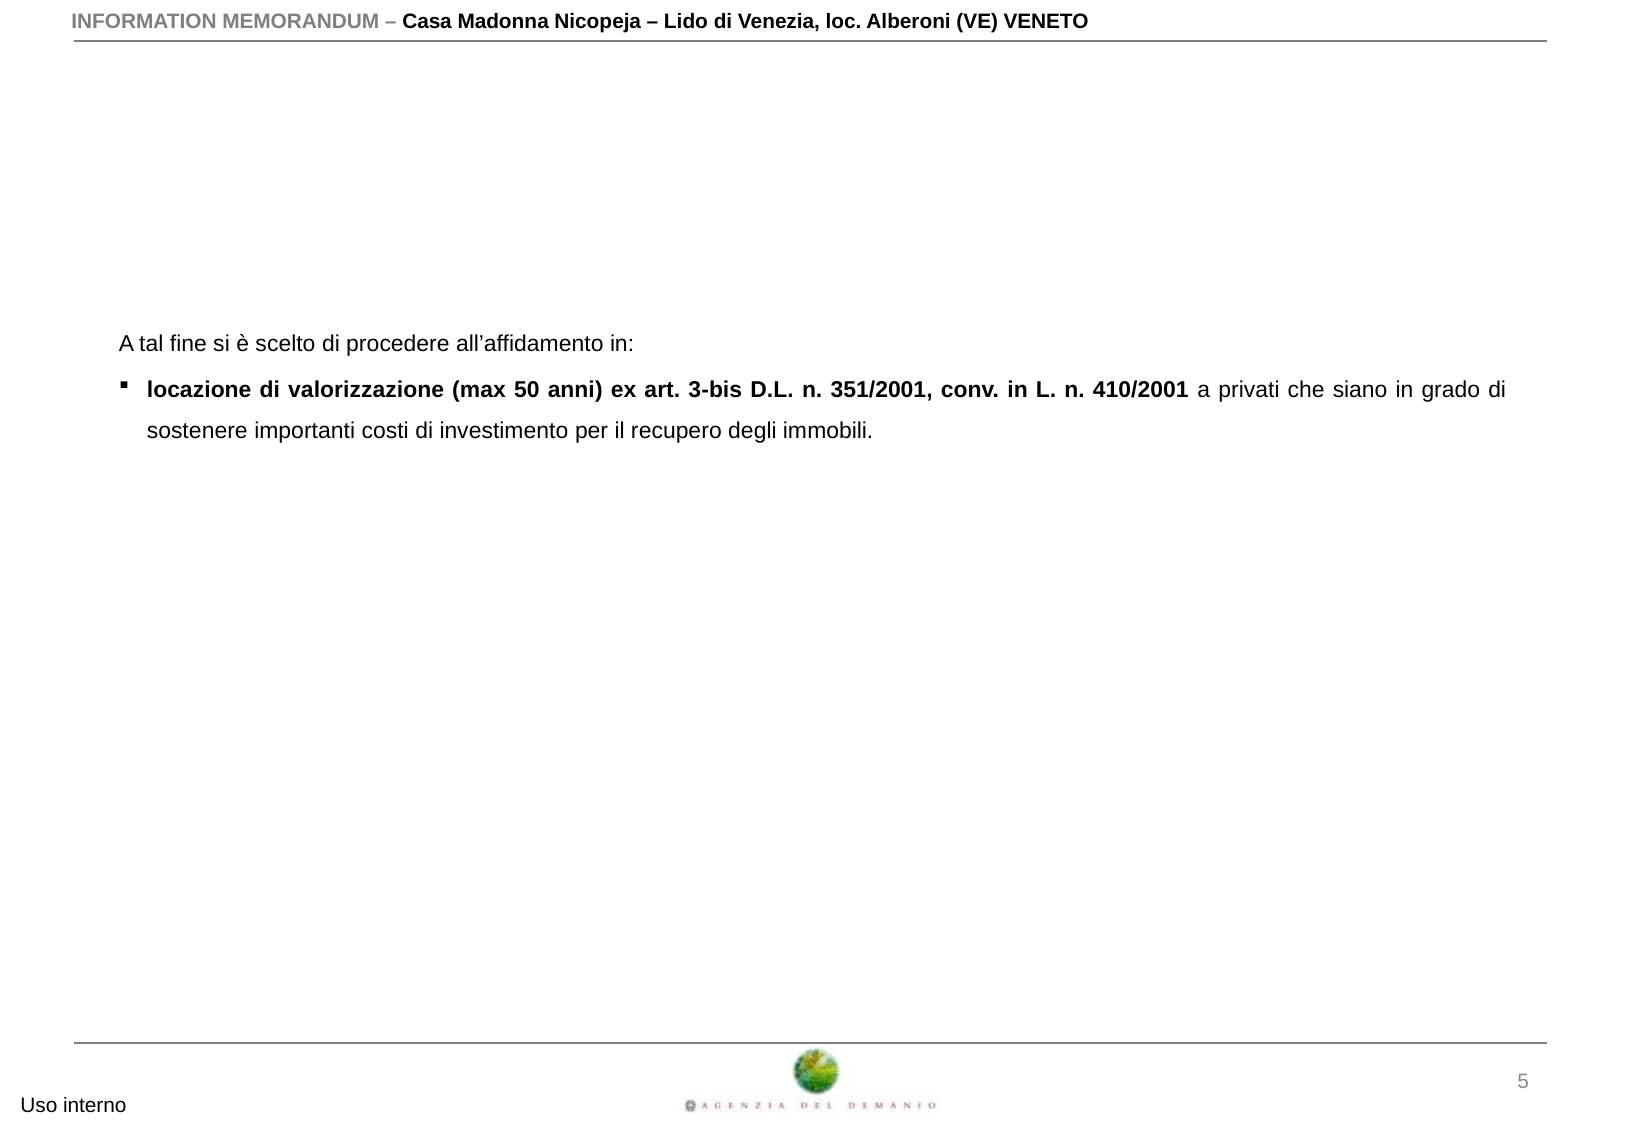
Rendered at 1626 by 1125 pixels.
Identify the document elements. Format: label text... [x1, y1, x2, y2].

picture [676, 1044, 944, 1118]
slide_number 5 [1164, 1049, 1544, 1110]
text_box A tal fine si è scelto di procedere all’affidamento in: locazione di valorizzazione (max 50 anni) ex art. 3-bis D.L. n. 351/2001, conv. in L. n. 410/2001 a privati che siano in grado di sostenere importanti costi di investimento per il recupero degli immobili. [103, 262, 1522, 492]
